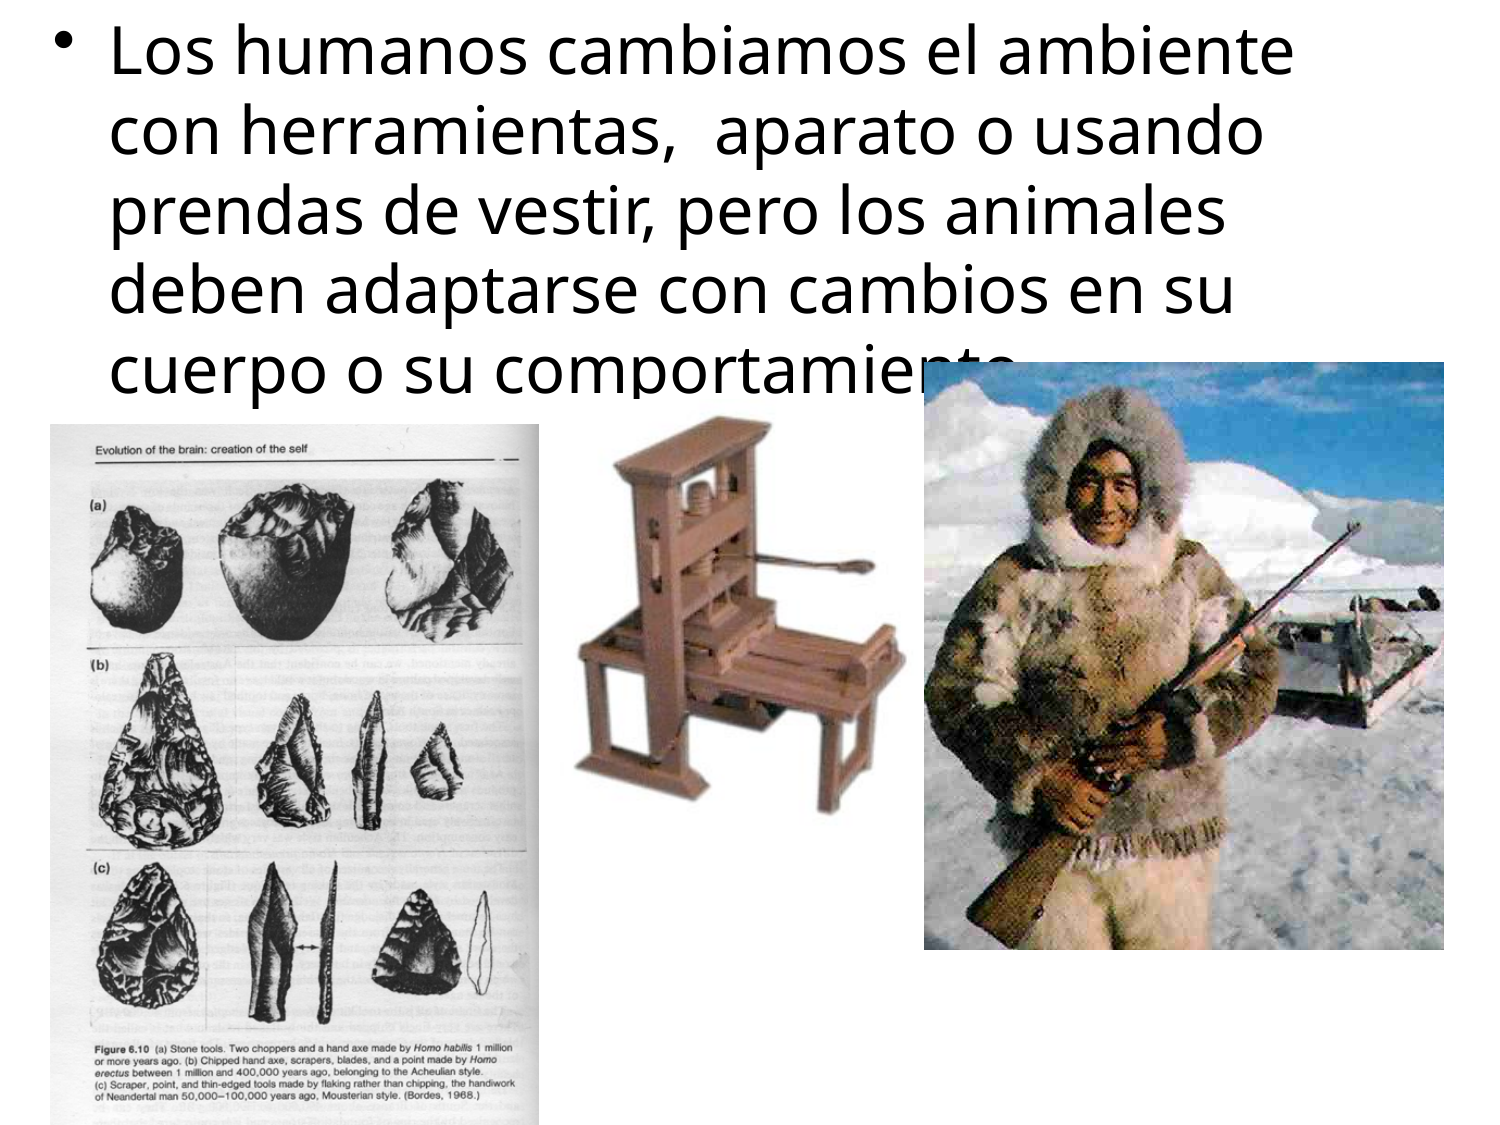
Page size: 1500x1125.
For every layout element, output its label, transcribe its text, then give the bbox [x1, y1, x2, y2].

picture [49, 424, 539, 1125]
picture [924, 362, 1444, 951]
picture [549, 399, 918, 843]
text_box [25, 7, 988, 1088]
list Los humanos cambiamos el ambiente con herramientas, aparato o usando prendas de vestir, pero los animales deben adaptarse con cambios en su cuerpo o su comportamiento. [37, 0, 1388, 360]
